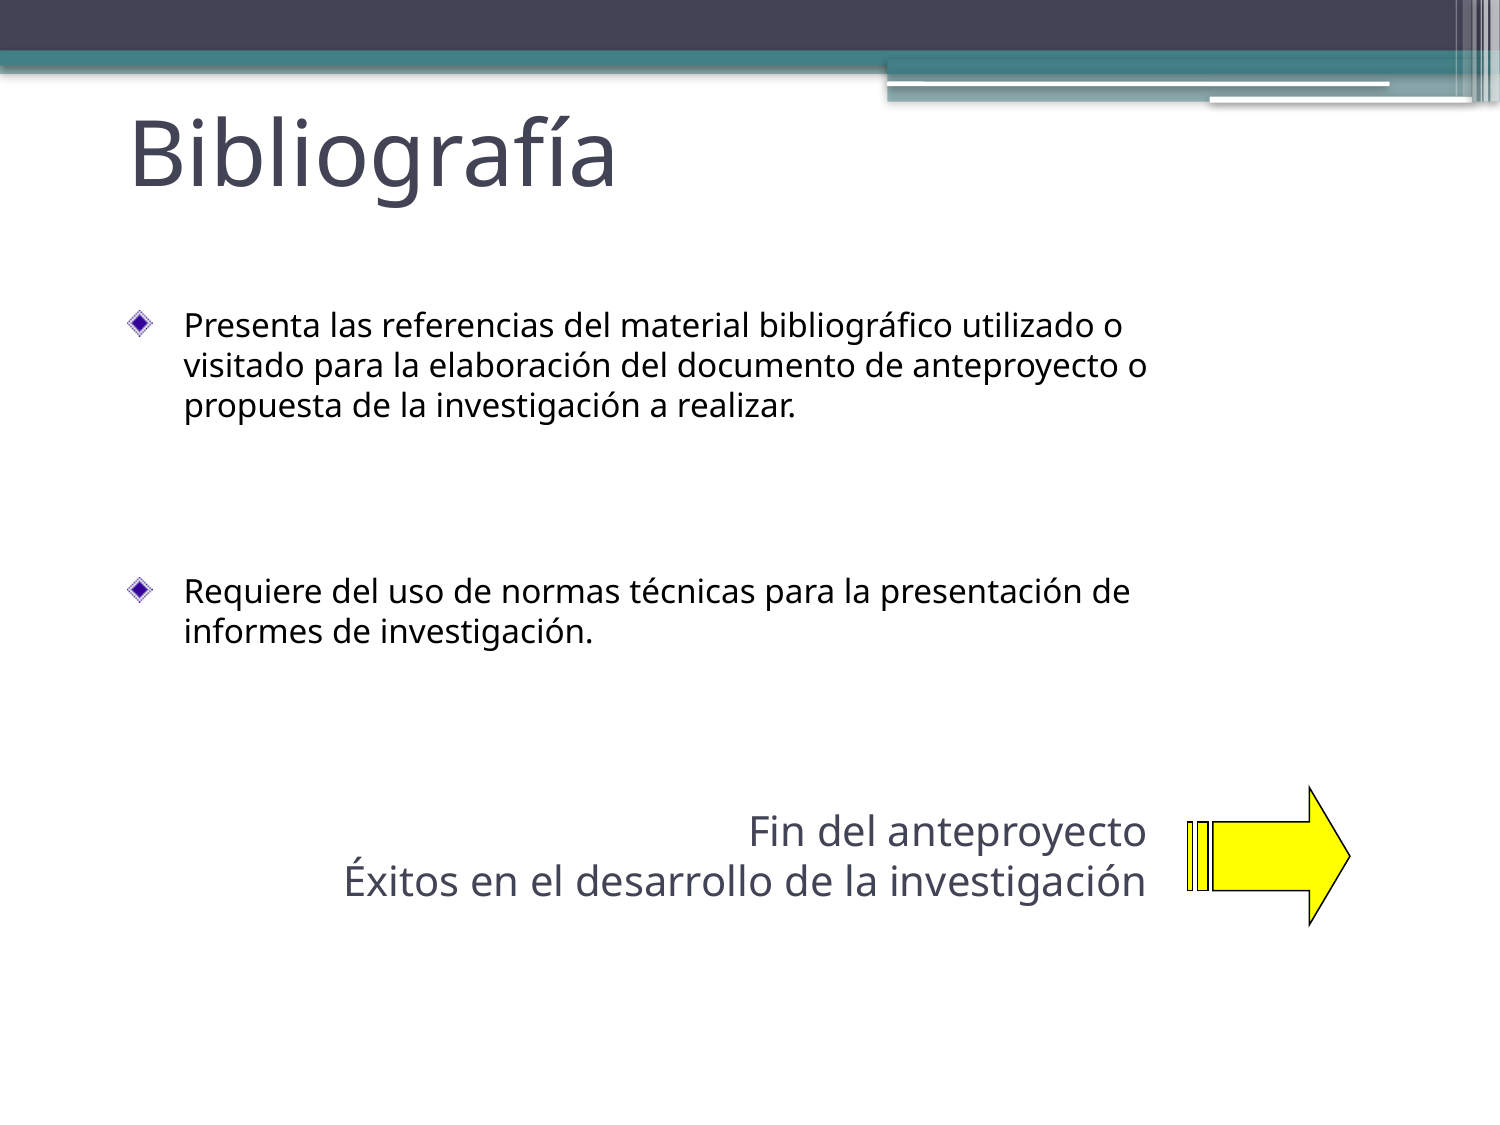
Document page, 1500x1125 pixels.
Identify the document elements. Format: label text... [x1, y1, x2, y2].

text_box Fin del anteproyecto Éxitos en el desarrollo de la investigación [124, 800, 1163, 913]
text_box Presenta las referencias del material bibliográfico utilizado o visitado para la elaboración del documento de anteproyecto o propuesta de la investigación a realizar. Requiere del uso de normas técnicas para la presentación de informes de investigación. [112, 249, 1213, 538]
text_box [1187, 821, 1193, 891]
text_box [1197, 821, 1208, 891]
text_box Bibliografía [112, 99, 1388, 213]
text_box [1212, 787, 1350, 925]
picture [127, 577, 153, 603]
picture [127, 310, 153, 337]
